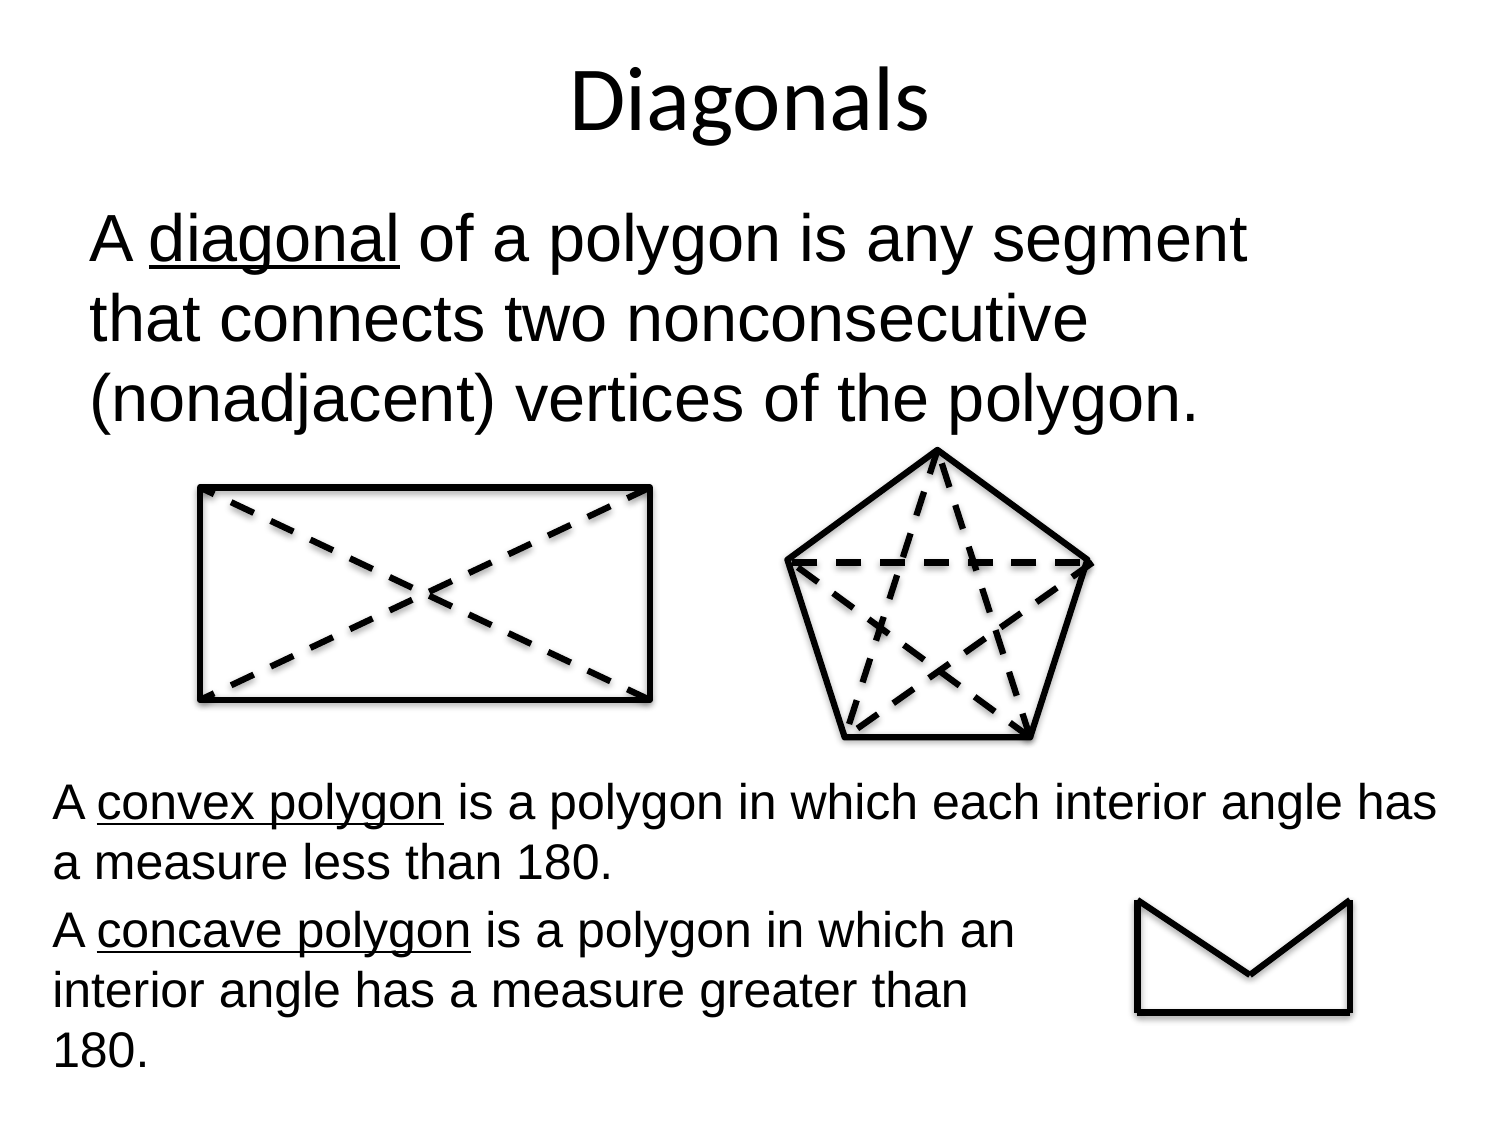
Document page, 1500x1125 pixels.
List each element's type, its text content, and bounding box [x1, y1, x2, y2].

text_box A concave polygon is a polygon in which an interior angle has a measure greater than 180. [37, 890, 1075, 1086]
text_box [844, 449, 936, 558]
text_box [1137, 899, 1248, 976]
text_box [1249, 899, 1351, 976]
text_box A convex polygon is a polygon in which each interior angle has a measure less than 180. [37, 762, 1475, 898]
text_box [788, 521, 839, 558]
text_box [787, 571, 839, 738]
text_box [1035, 520, 1088, 559]
text_box A diagonal of a polygon is any segment that connects two nonconsecutive (nonadjacent) vertices of the polygon. [75, 187, 1375, 443]
title Diagonals [75, 0, 1425, 188]
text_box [937, 449, 1031, 558]
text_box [199, 487, 651, 701]
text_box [844, 562, 1093, 738]
